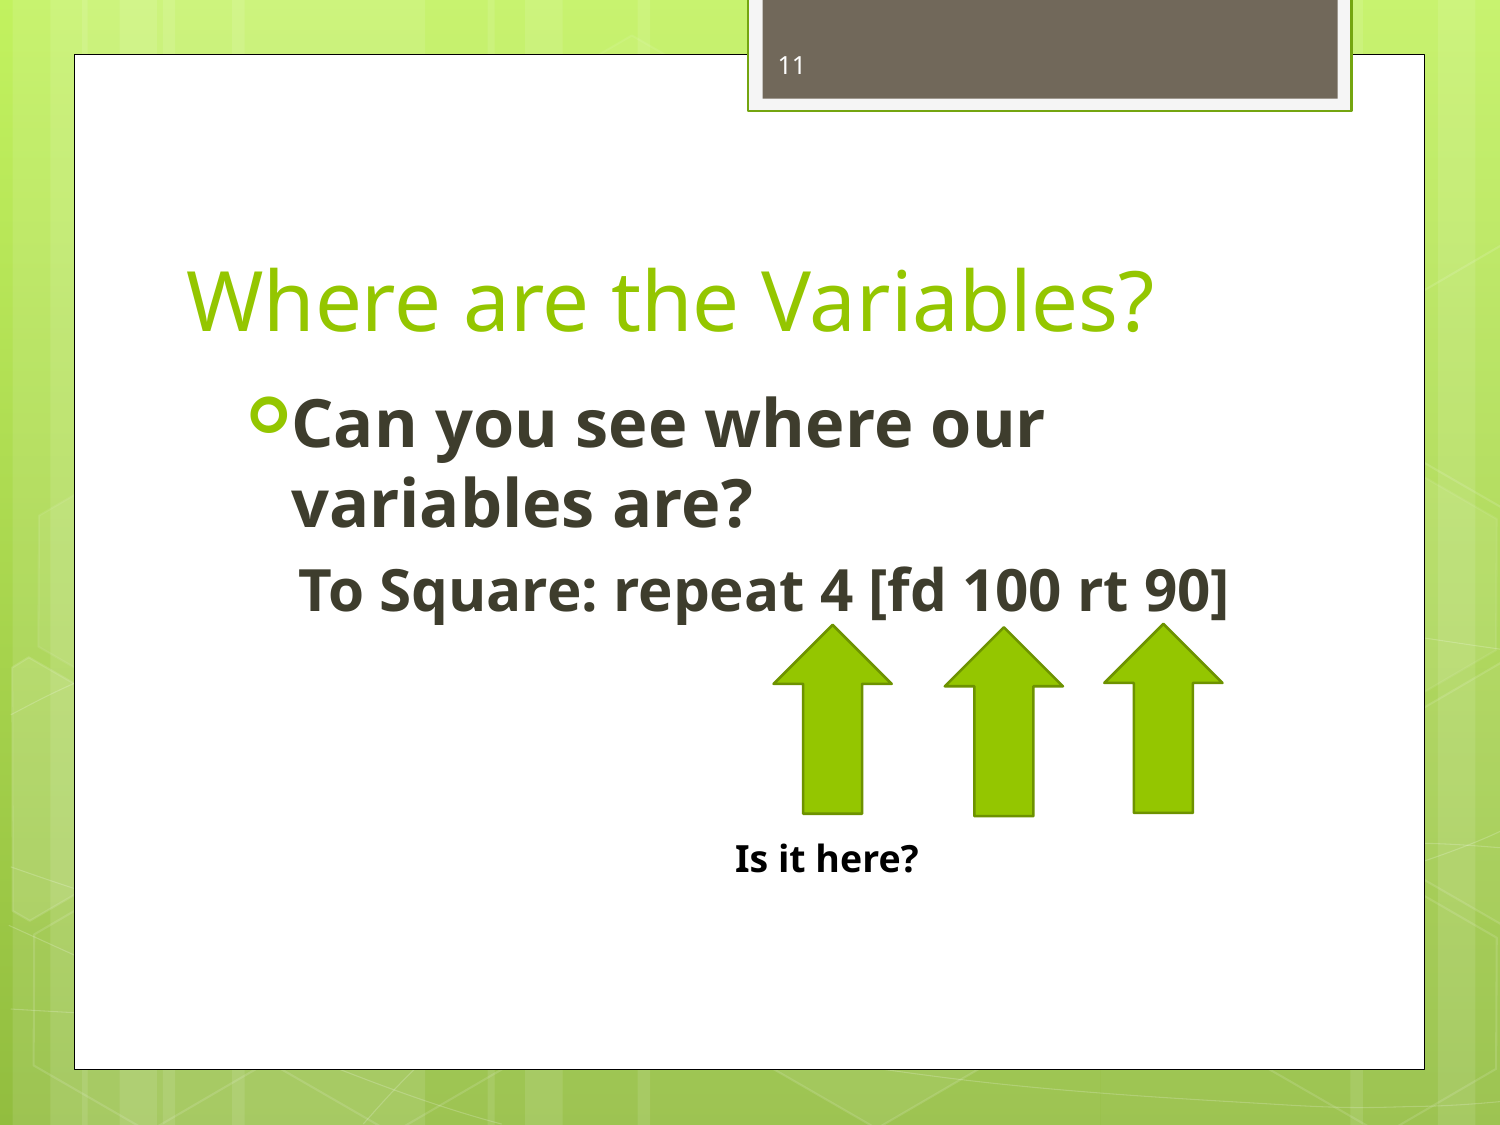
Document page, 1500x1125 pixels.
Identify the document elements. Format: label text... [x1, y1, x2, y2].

slide_number 11 [762, 36, 982, 97]
list Can you see where our variables are? To Square: repeat 4 [fd 100 rt 90] [171, 373, 1283, 1016]
text_box [772, 623, 893, 816]
text_box Is it here? [720, 827, 945, 888]
title Where are the Variables? [171, 168, 1324, 357]
text_box [943, 626, 1065, 818]
text_box [1103, 622, 1224, 815]
